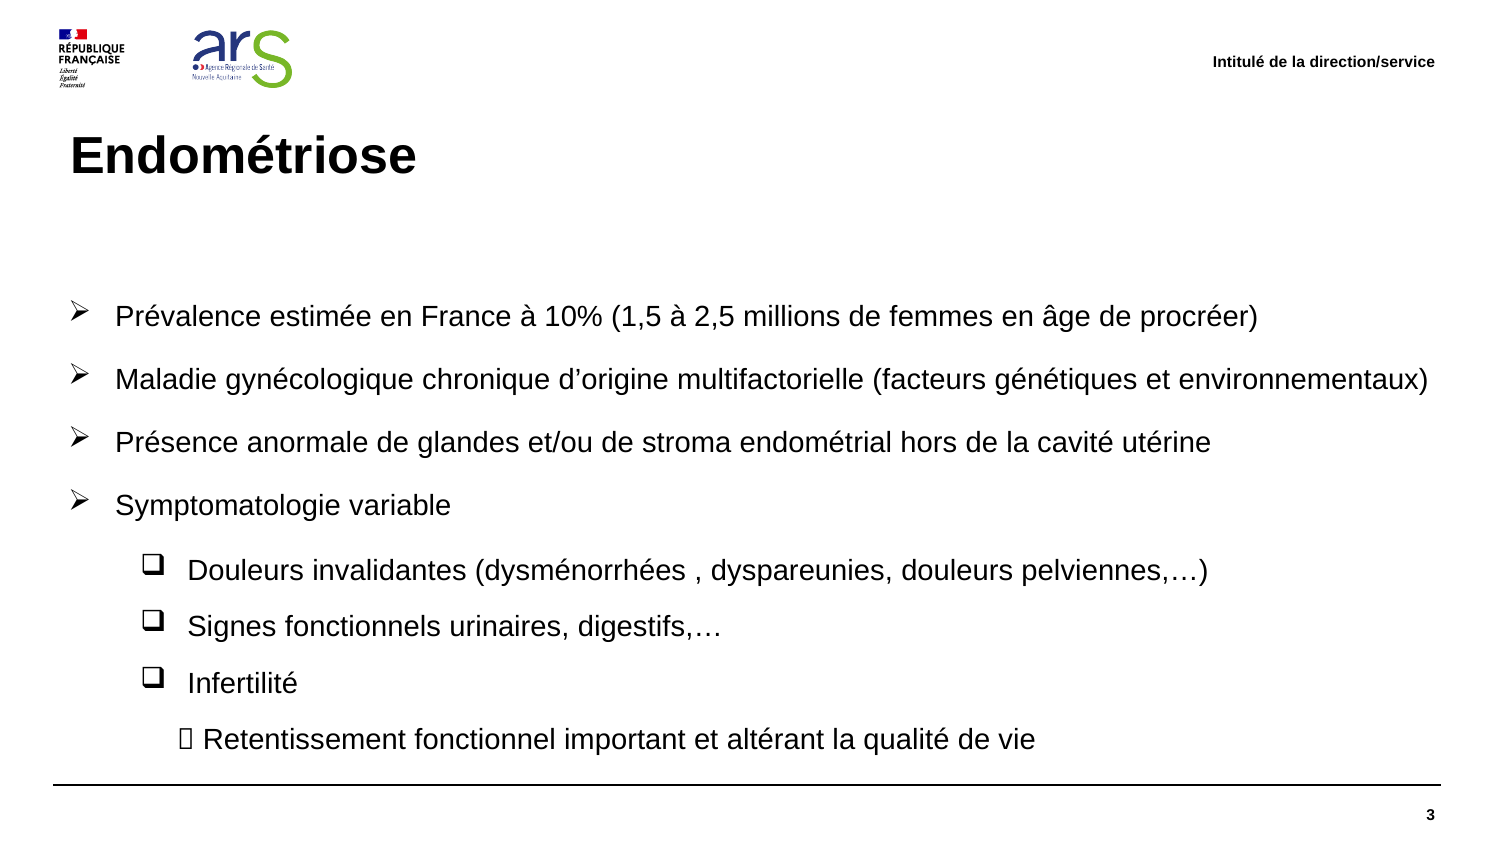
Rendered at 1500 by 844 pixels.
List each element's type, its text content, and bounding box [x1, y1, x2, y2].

picture [47, 17, 136, 107]
list Prévalence estimée en France à 10% (1,5 à 2,5 millions de femmes en âge de procréer) Maladie gynécologique chronique d’origine multifactorielle (facteurs génétiques et environnementaux) Présence anormale de glandes et/ou de stroma endométrial hors de la cavité utérine Symptomatologie variable Douleurs invalidantes (dysménorrhées , dyspareunies, douleurs pelviennes,…) Signes fonctionnels urinaires, digestifs,… Infertilité  Retentissement fonctionnel important et altérant la qualité de vie [53, 280, 1436, 753]
slide_number 3 [1213, 784, 1436, 844]
picture [192, 30, 292, 88]
footer Intitulé de la direction/service [470, 32, 1436, 92]
title Endométriose [53, 112, 1436, 201]
